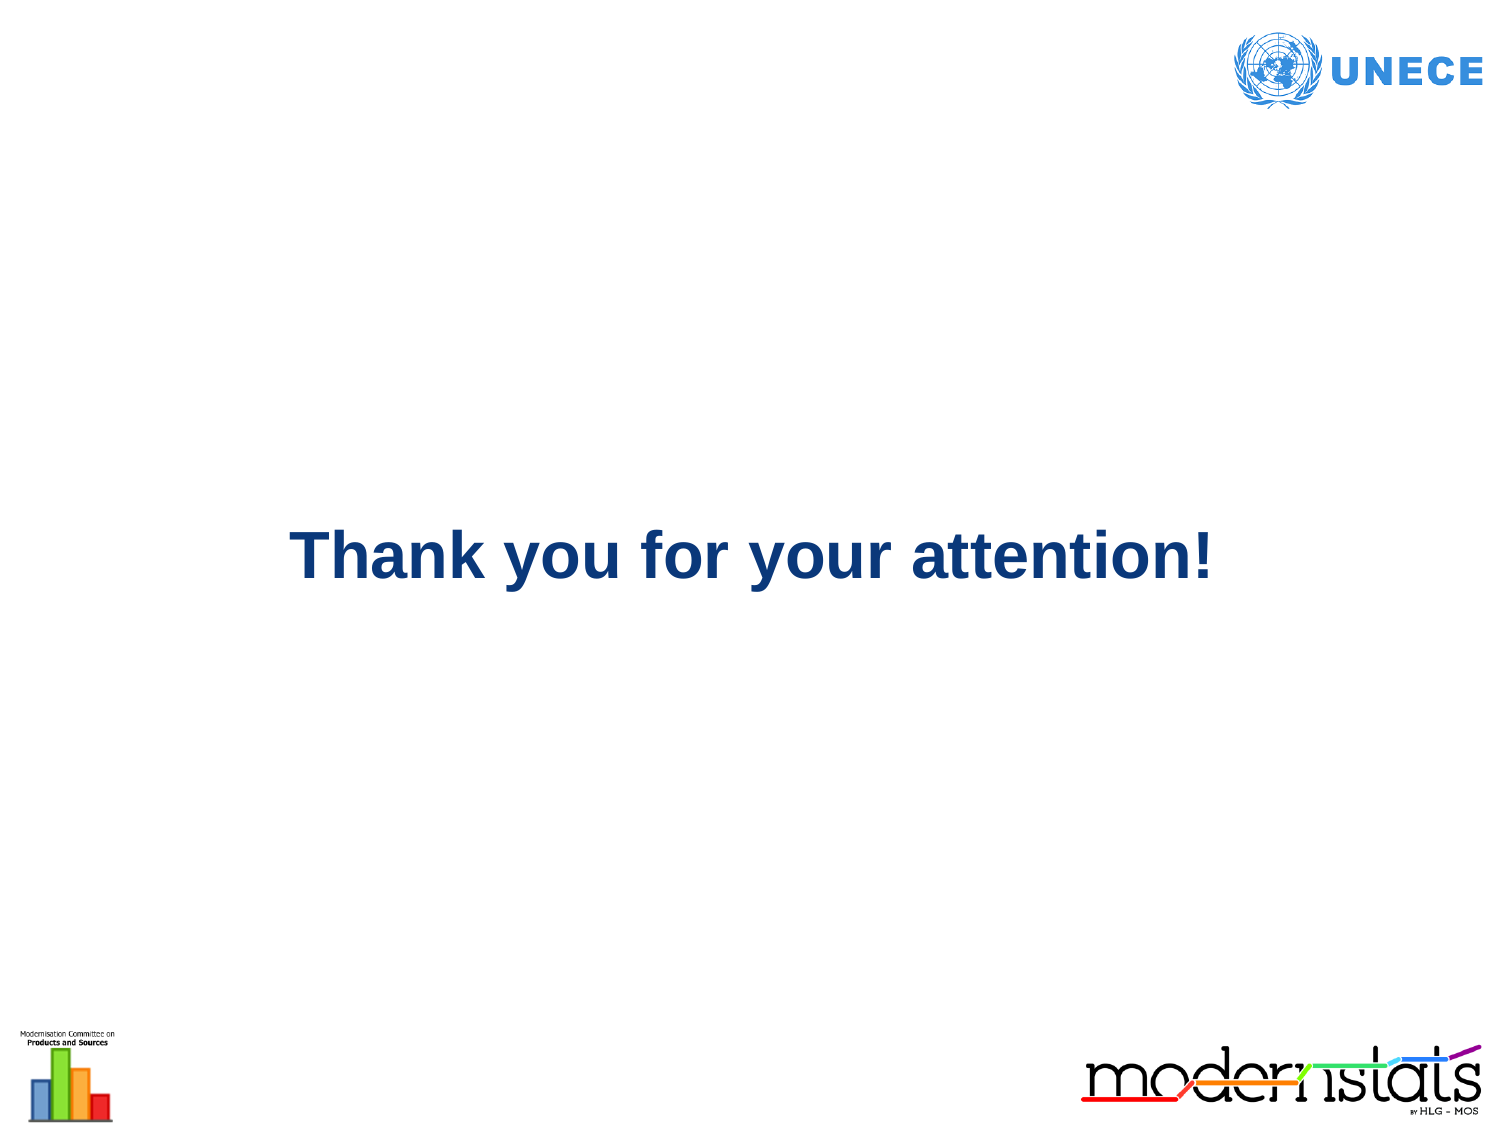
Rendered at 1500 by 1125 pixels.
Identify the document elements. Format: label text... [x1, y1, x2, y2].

picture [1234, 32, 1483, 109]
picture [0, 1025, 134, 1125]
picture [1080, 1039, 1482, 1118]
title Thank you for your attention! [289, 468, 1500, 593]
